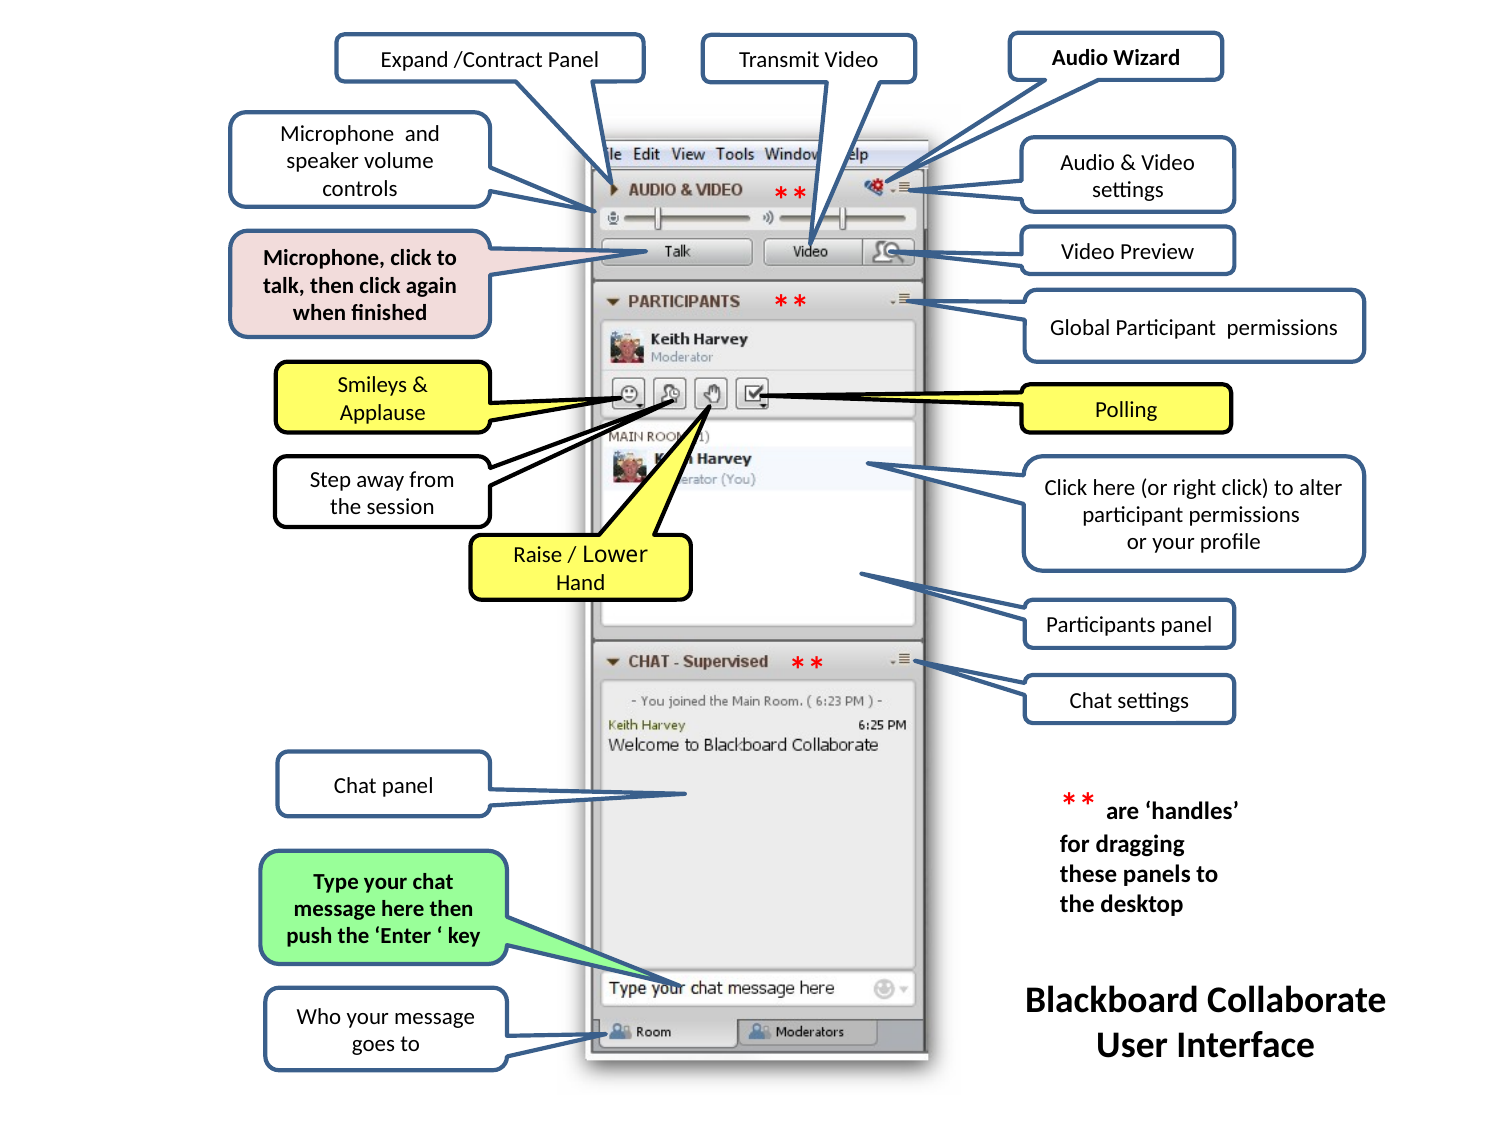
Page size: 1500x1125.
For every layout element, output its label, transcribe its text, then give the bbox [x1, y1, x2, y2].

text_box Chat panel [275, 749, 545, 819]
text_box Chat settings [966, 668, 1237, 726]
text_box Microphone and speaker volume controls [228, 110, 545, 209]
text_box Audio Wizard [966, 30, 1225, 146]
text_box Who your message goes to [263, 985, 545, 1073]
text_box Polling [966, 382, 1234, 435]
text_box Raise / Lower Hand [468, 532, 545, 602]
text_box ** are ‘handles’ for dragging these panels to the desktop [1045, 774, 1259, 925]
text_box Click here (or right click) to alter participant permissions or your profile [966, 454, 1367, 573]
text_box Audio & Video settings [966, 135, 1237, 214]
text_box Step away from the session [272, 445, 545, 530]
text_box Smileys & Applause [273, 359, 545, 435]
text_box Global Participant permissions [966, 287, 1367, 364]
picture [551, 104, 963, 1095]
text_box Expand /Contract Panel [334, 32, 646, 116]
text_box Type your chat message here then push the ‘Enter ‘ key [258, 848, 545, 967]
text_box Microphone, click to talk, then click again when finished [228, 228, 545, 340]
text_box Blackboard Collaborate User Interface [1010, 967, 1402, 1072]
text_box Video Preview [966, 224, 1237, 277]
text_box Participants panel [966, 593, 1237, 650]
text_box Transmit Video [700, 32, 918, 103]
